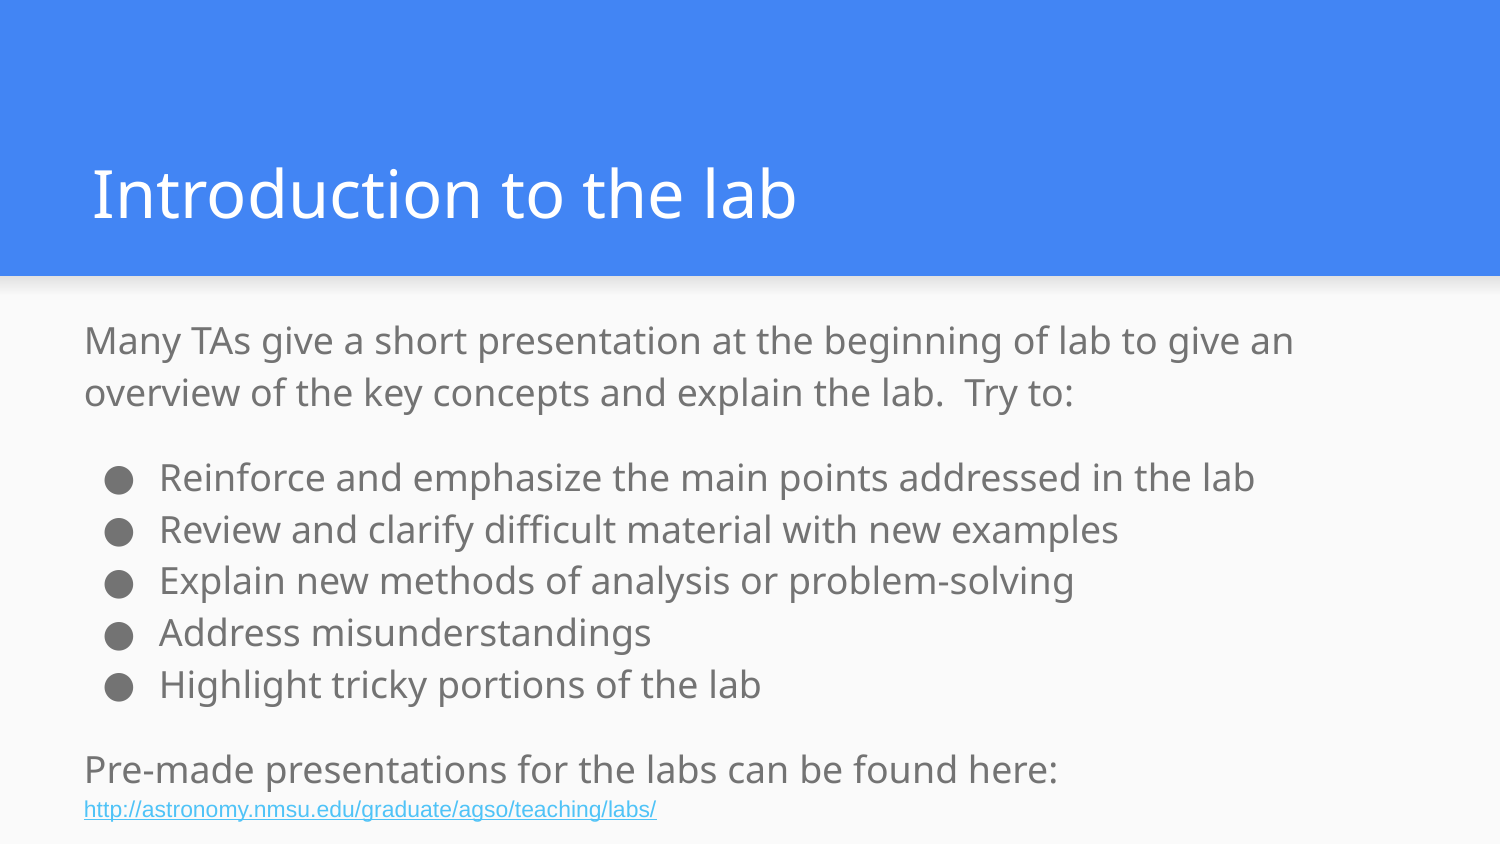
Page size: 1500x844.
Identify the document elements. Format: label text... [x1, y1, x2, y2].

title Introduction to the lab [77, 121, 1427, 248]
list Many TAs give a short presentation at the beginning of lab to give an overview of the key concepts and explain the lab. Try to: Reinforce and emphasize the main points addressed in the lab Review and clarify difficult material with new examples Explain new methods of analysis or problem-solving Address misunderstandings Highlight tricky portions of the lab Pre-made presentations for the labs can be found here: http://astronomy.nmsu.edu/graduate/agso/teaching/labs/ [68, 295, 1435, 844]
